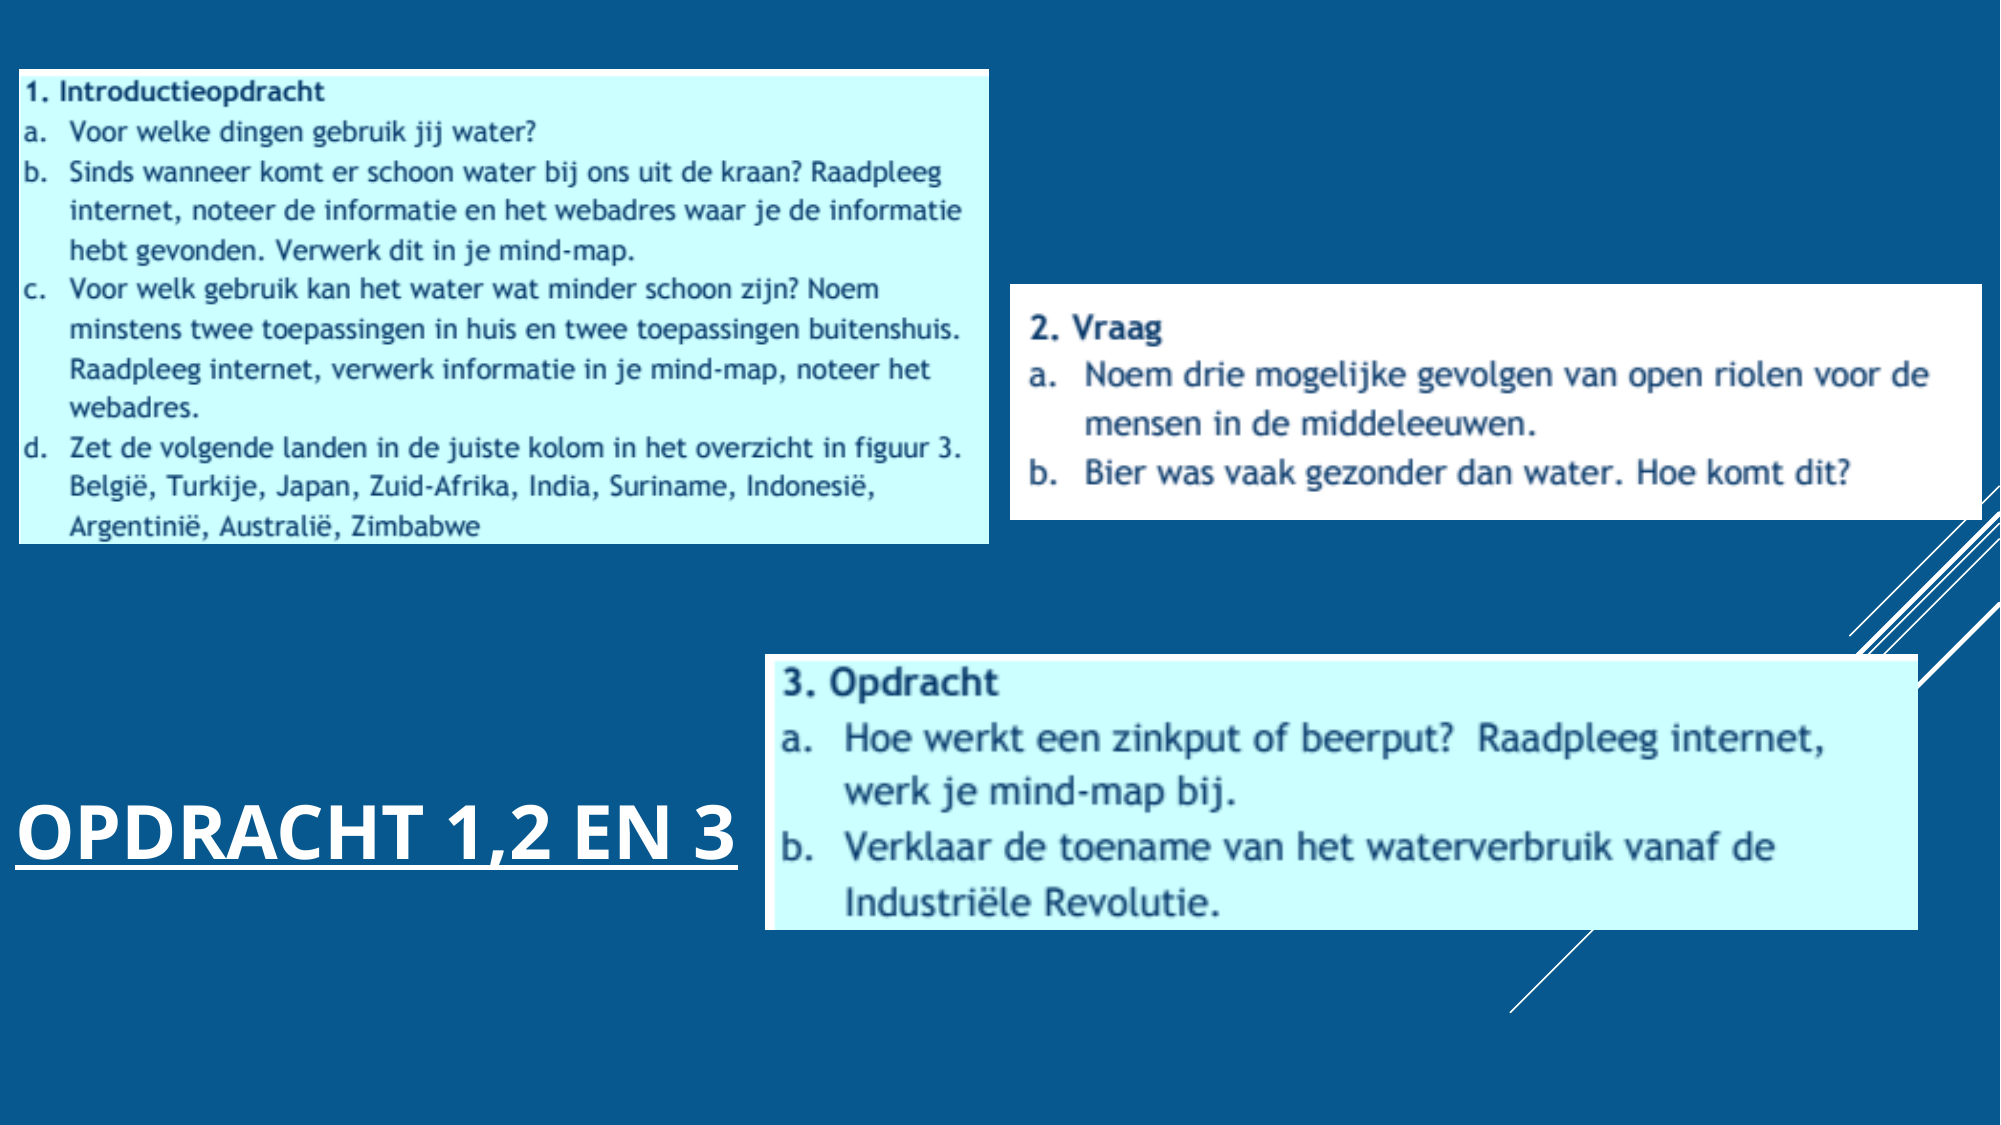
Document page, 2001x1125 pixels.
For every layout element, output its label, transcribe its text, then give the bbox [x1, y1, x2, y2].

picture [19, 69, 989, 545]
picture [765, 654, 1918, 930]
title Opdracht 1,2 en 3 [0, 705, 1400, 953]
picture [1009, 284, 1982, 520]
